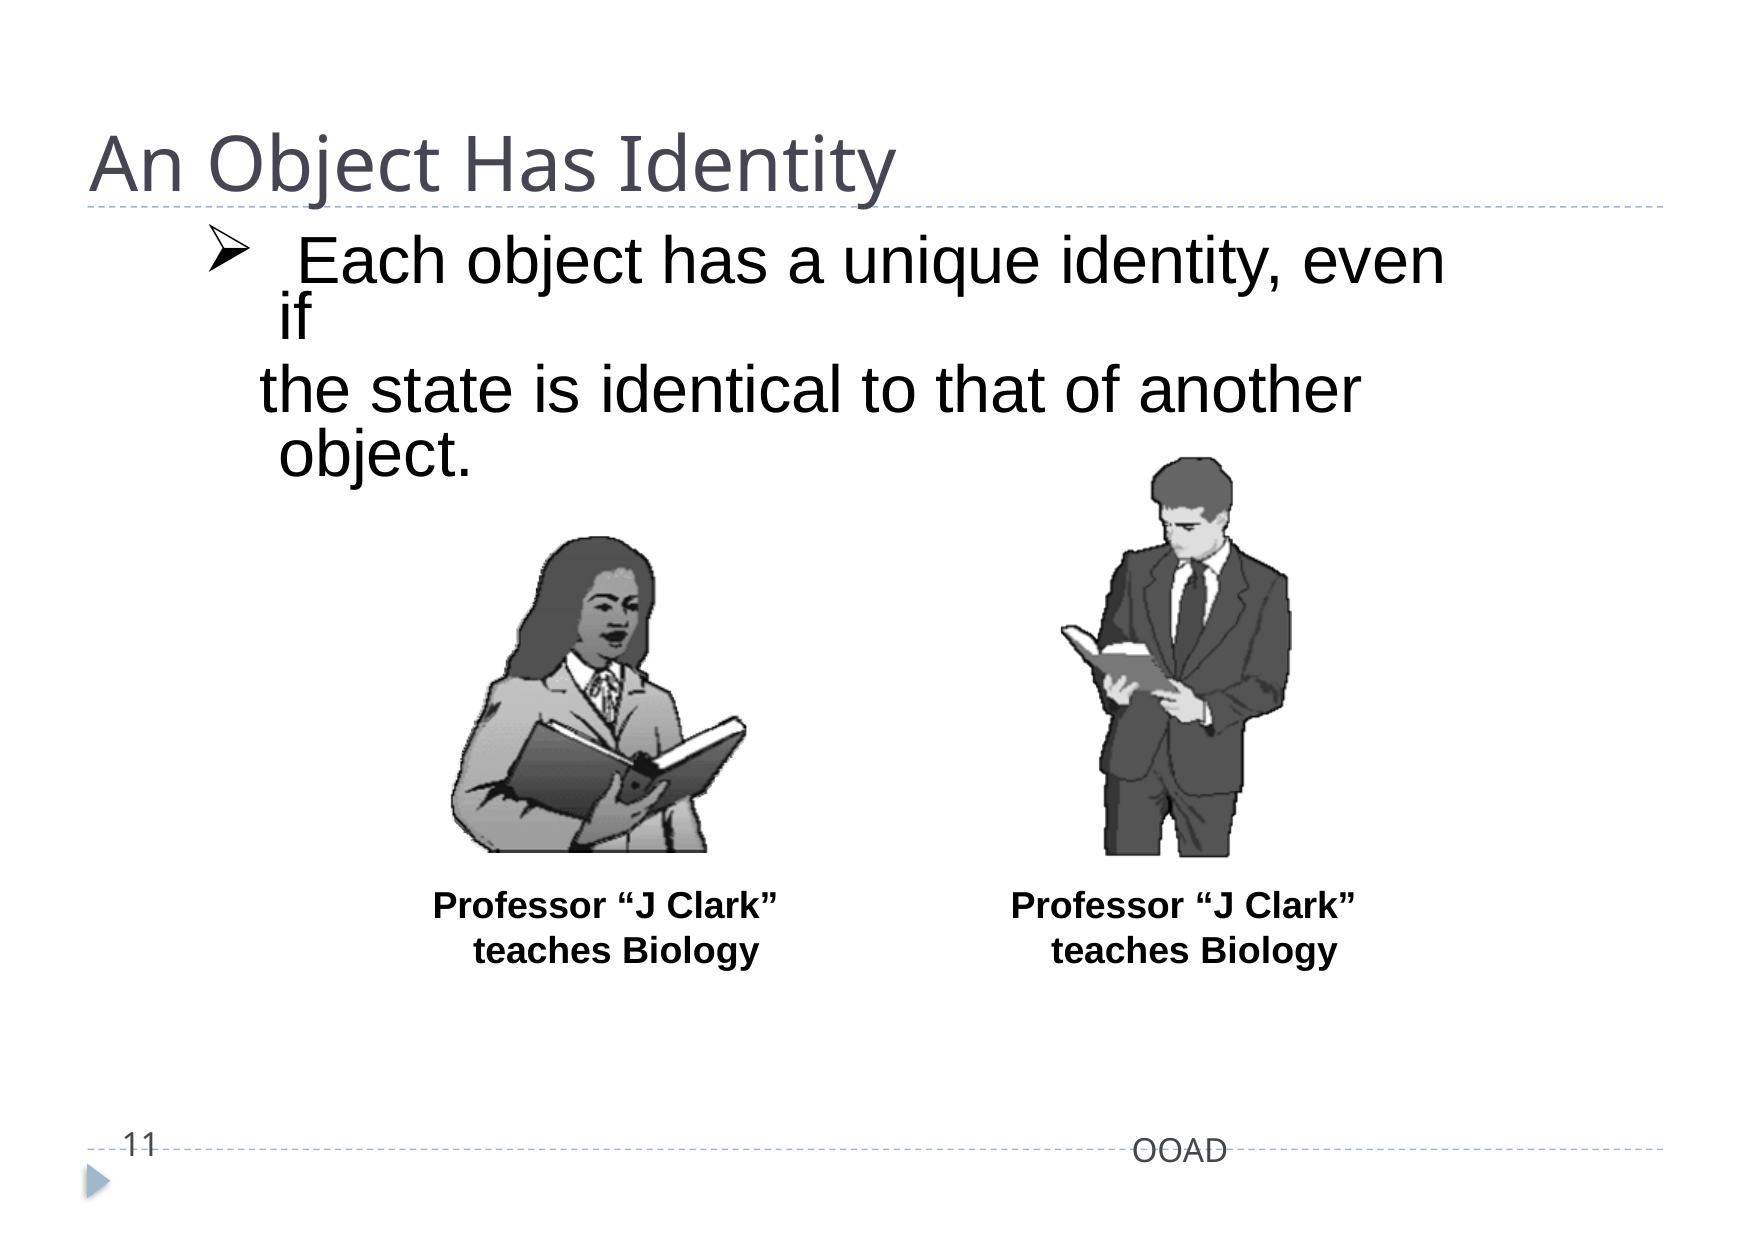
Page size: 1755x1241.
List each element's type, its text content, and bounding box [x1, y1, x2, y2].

text_box [1060, 456, 1292, 859]
text_box Professor “J Clark” teaches Biology [1008, 880, 1361, 971]
text_box Professor “J Clark” teaches Biology [430, 880, 783, 971]
slide_number 11 [117, 1149, 498, 1241]
title An Object Has Identity [87, 0, 1667, 207]
footer OOAD [556, 1149, 1229, 1241]
text_box [450, 536, 747, 853]
text_box Each object has a unique identity, even if the state is identical to that of another object. [201, 240, 1473, 490]
